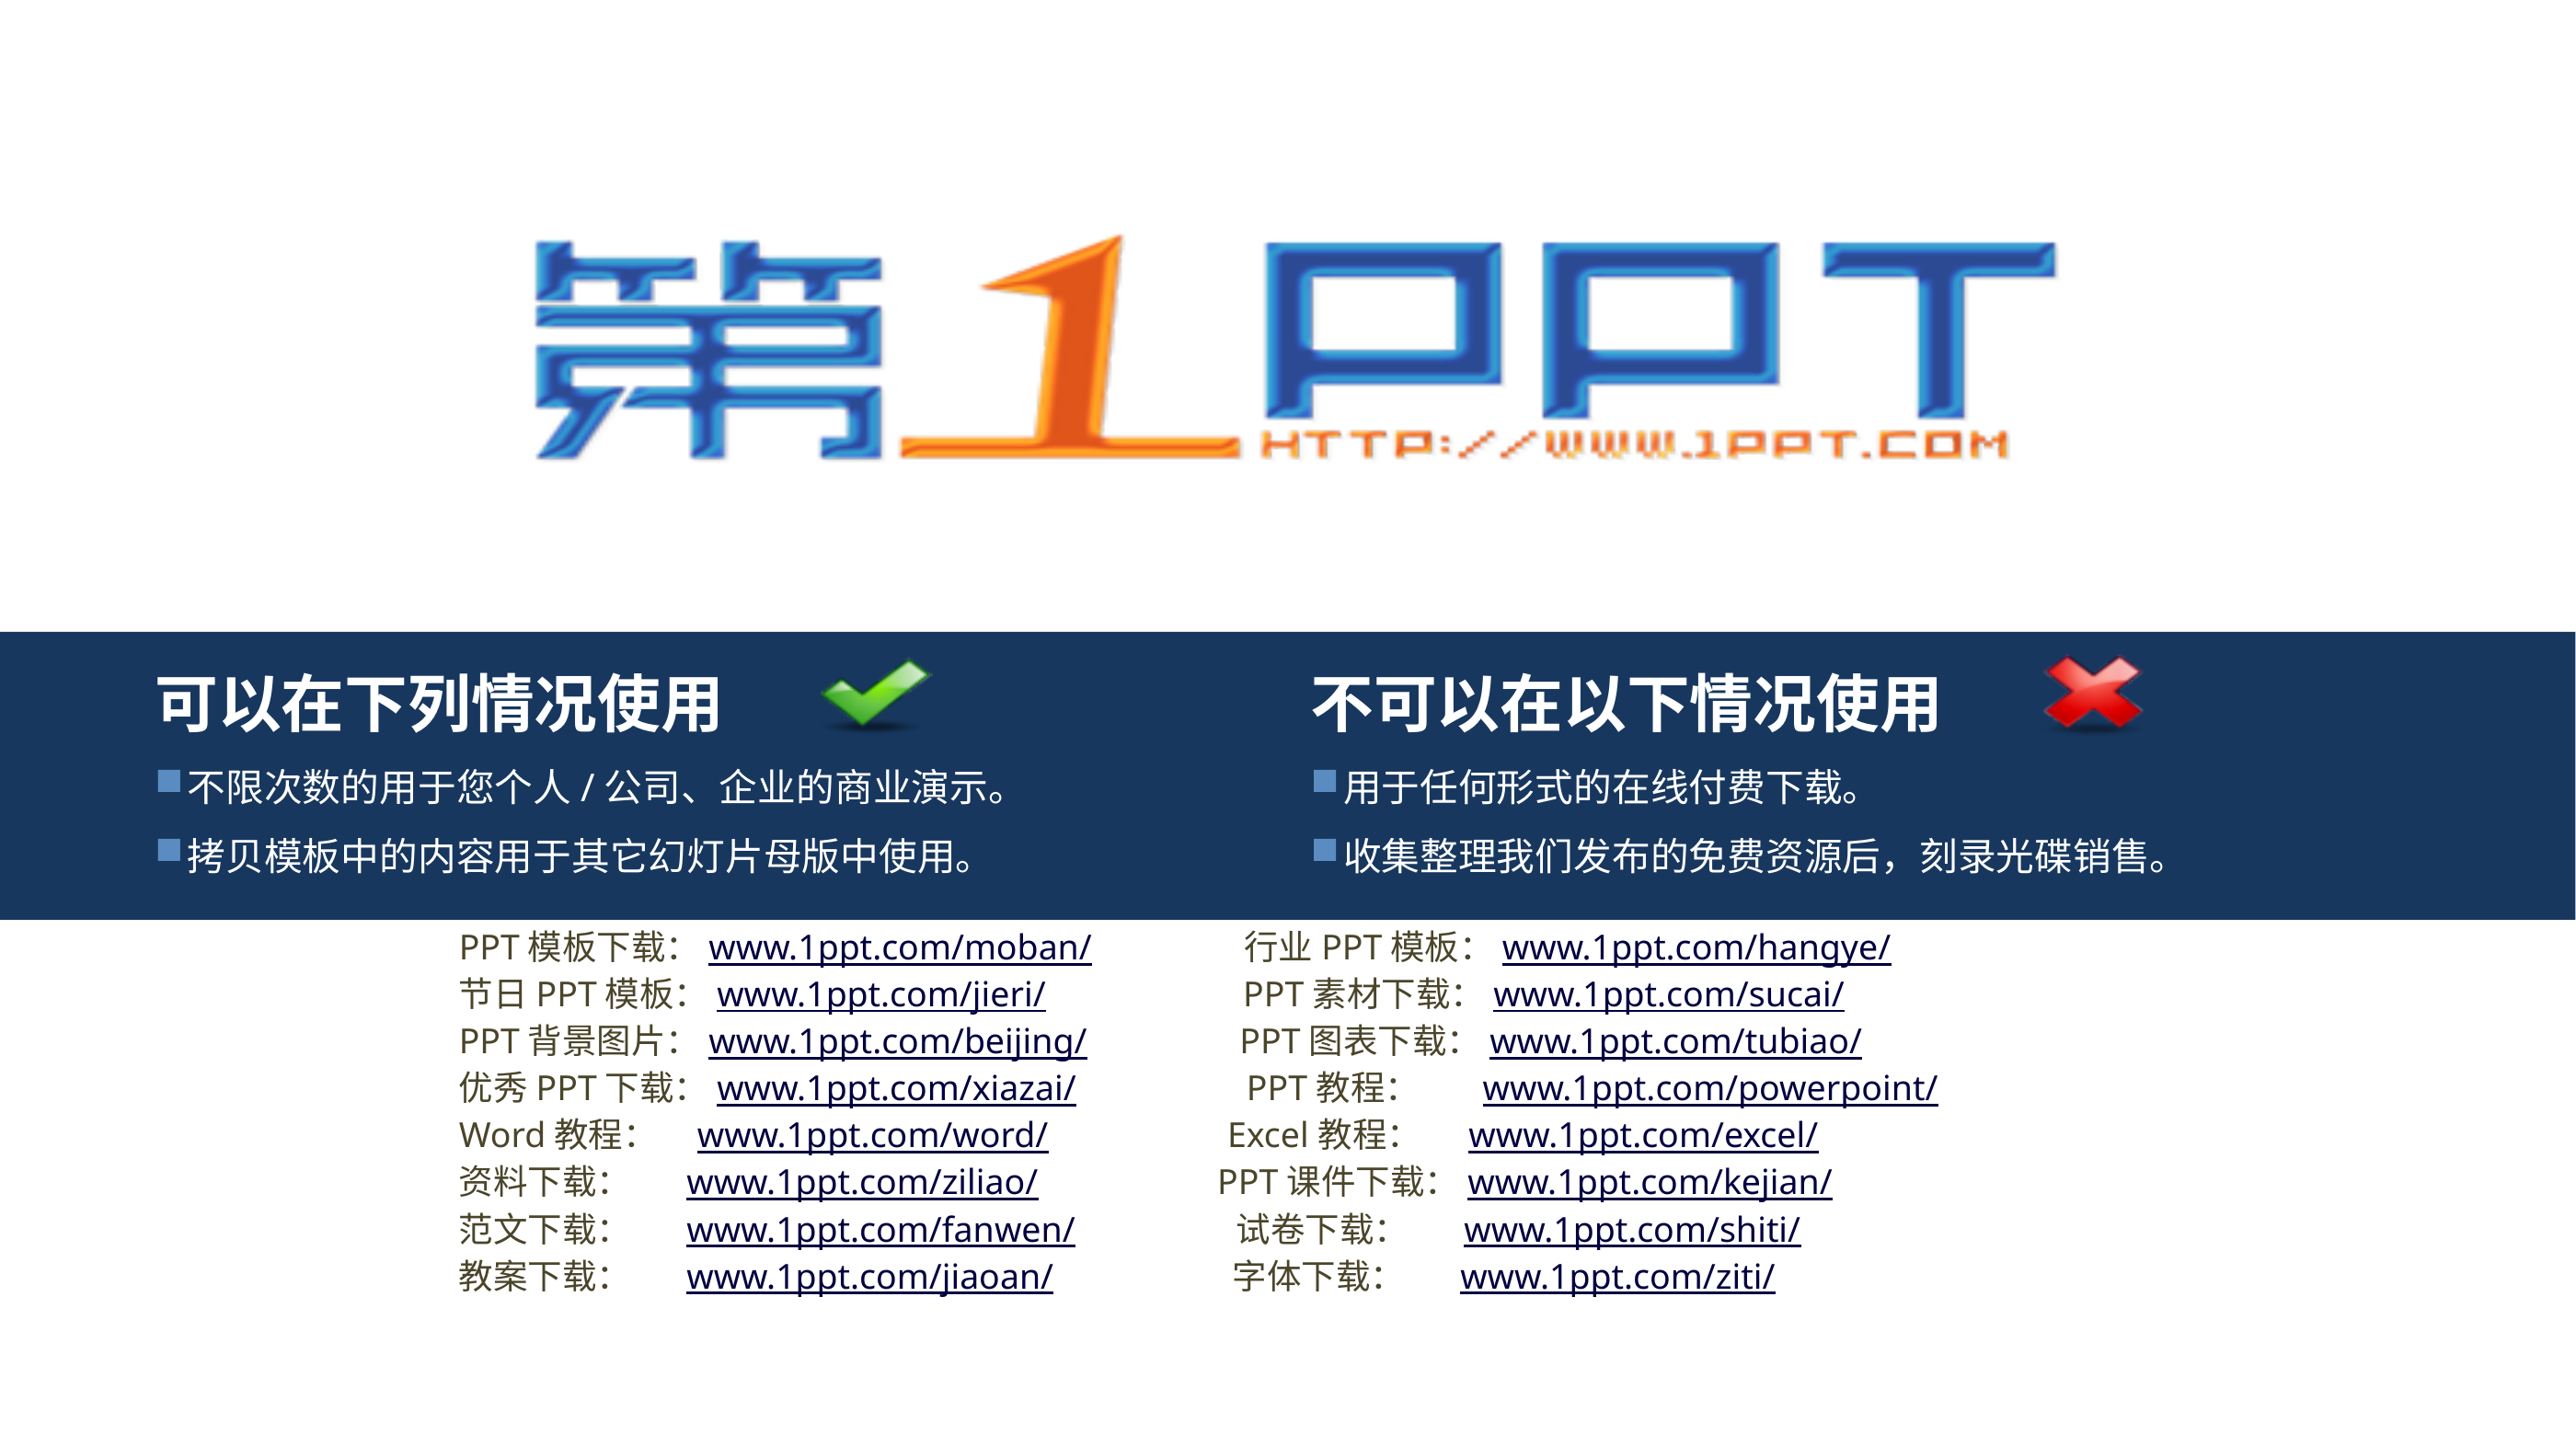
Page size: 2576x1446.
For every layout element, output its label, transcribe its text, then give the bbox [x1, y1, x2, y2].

text_box 不可以在以下情况使用 用于任何形式的在线付费下载。 收集整理我们发布的免费资源后，刻录光碟销售。 [1287, 652, 2444, 979]
picture [231, 65, 2404, 632]
text_box [0, 631, 2576, 920]
text_box PPT模板下载：www.1ppt.com/moban/ 行业PPT模板：www.1ppt.com/hangye/ 节日PPT模板：www.1ppt.com/jieri/ PPT素材下载：www.1ppt.com/sucai/ PPT背景图片：www.1ppt.com/beijing/ PPT图表下载：www.1ppt.com/tubiao/ 优秀PPT下载：www.1ppt.com/xiazai/ PPT教程： www.1ppt.com/powerpoint/ Word教程： www.1ppt.com/word/ Excel教程： www.1ppt.com/excel/ 资料下载： www.1ppt.com/ziliao/ PPT课件下载：www.1ppt.com/kejian/ 范文下载： www.1ppt.com/fanwen/ 试卷下载： www.1ppt.com/shiti/ 教案下载： www.1ppt.com/jiaoan/ 字体下载： www.1ppt.com/ziti/ [434, 979, 2256, 1293]
text_box 可以在下列情况使用 不限次数的用于您个人/公司、企业的商业演示。 拷贝模板中的内容用于其它幻灯片母版中使用。 [132, 652, 1288, 994]
picture [2037, 652, 2149, 736]
picture [821, 652, 933, 736]
